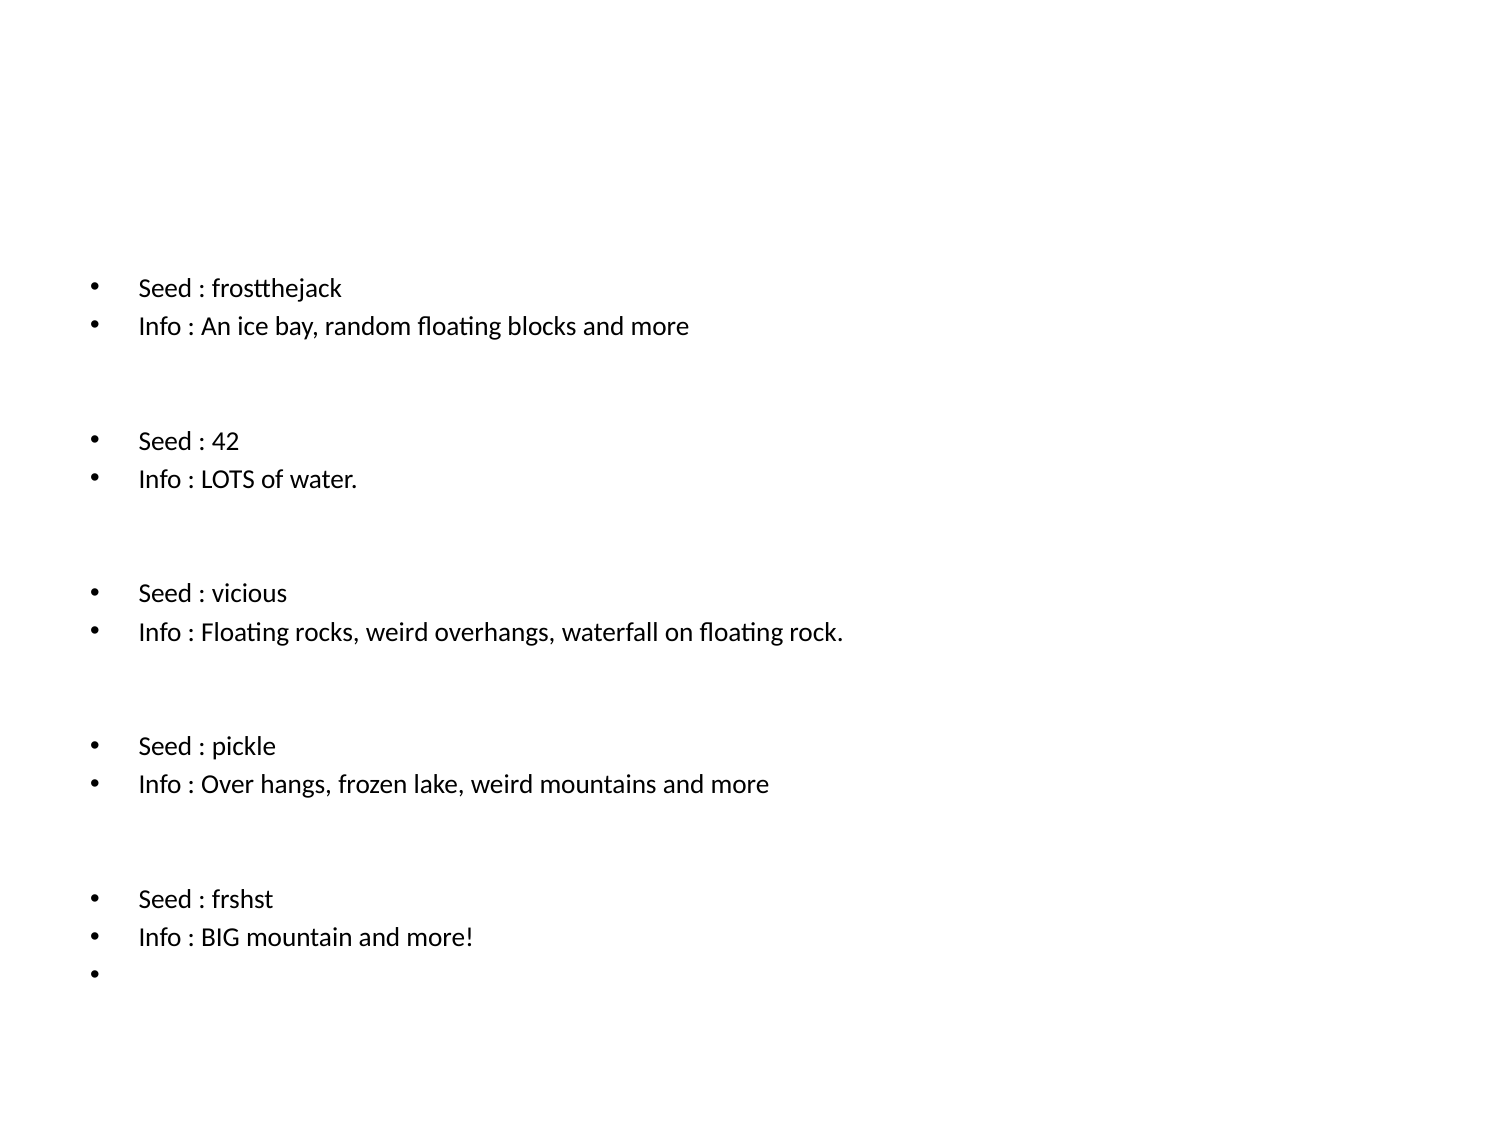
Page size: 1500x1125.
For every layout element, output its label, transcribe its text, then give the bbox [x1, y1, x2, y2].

list Seed : frostthejack Info : An ice bay, random floating blocks and more Seed : 42 Info : LOTS of water. Seed : vicious Info : Floating rocks, weird overhangs, waterfall on floating rock. Seed : pickle Info : Over hangs, frozen lake, weird mountains and more Seed : frshst Info : BIG mountain and more! [75, 262, 1425, 1005]
